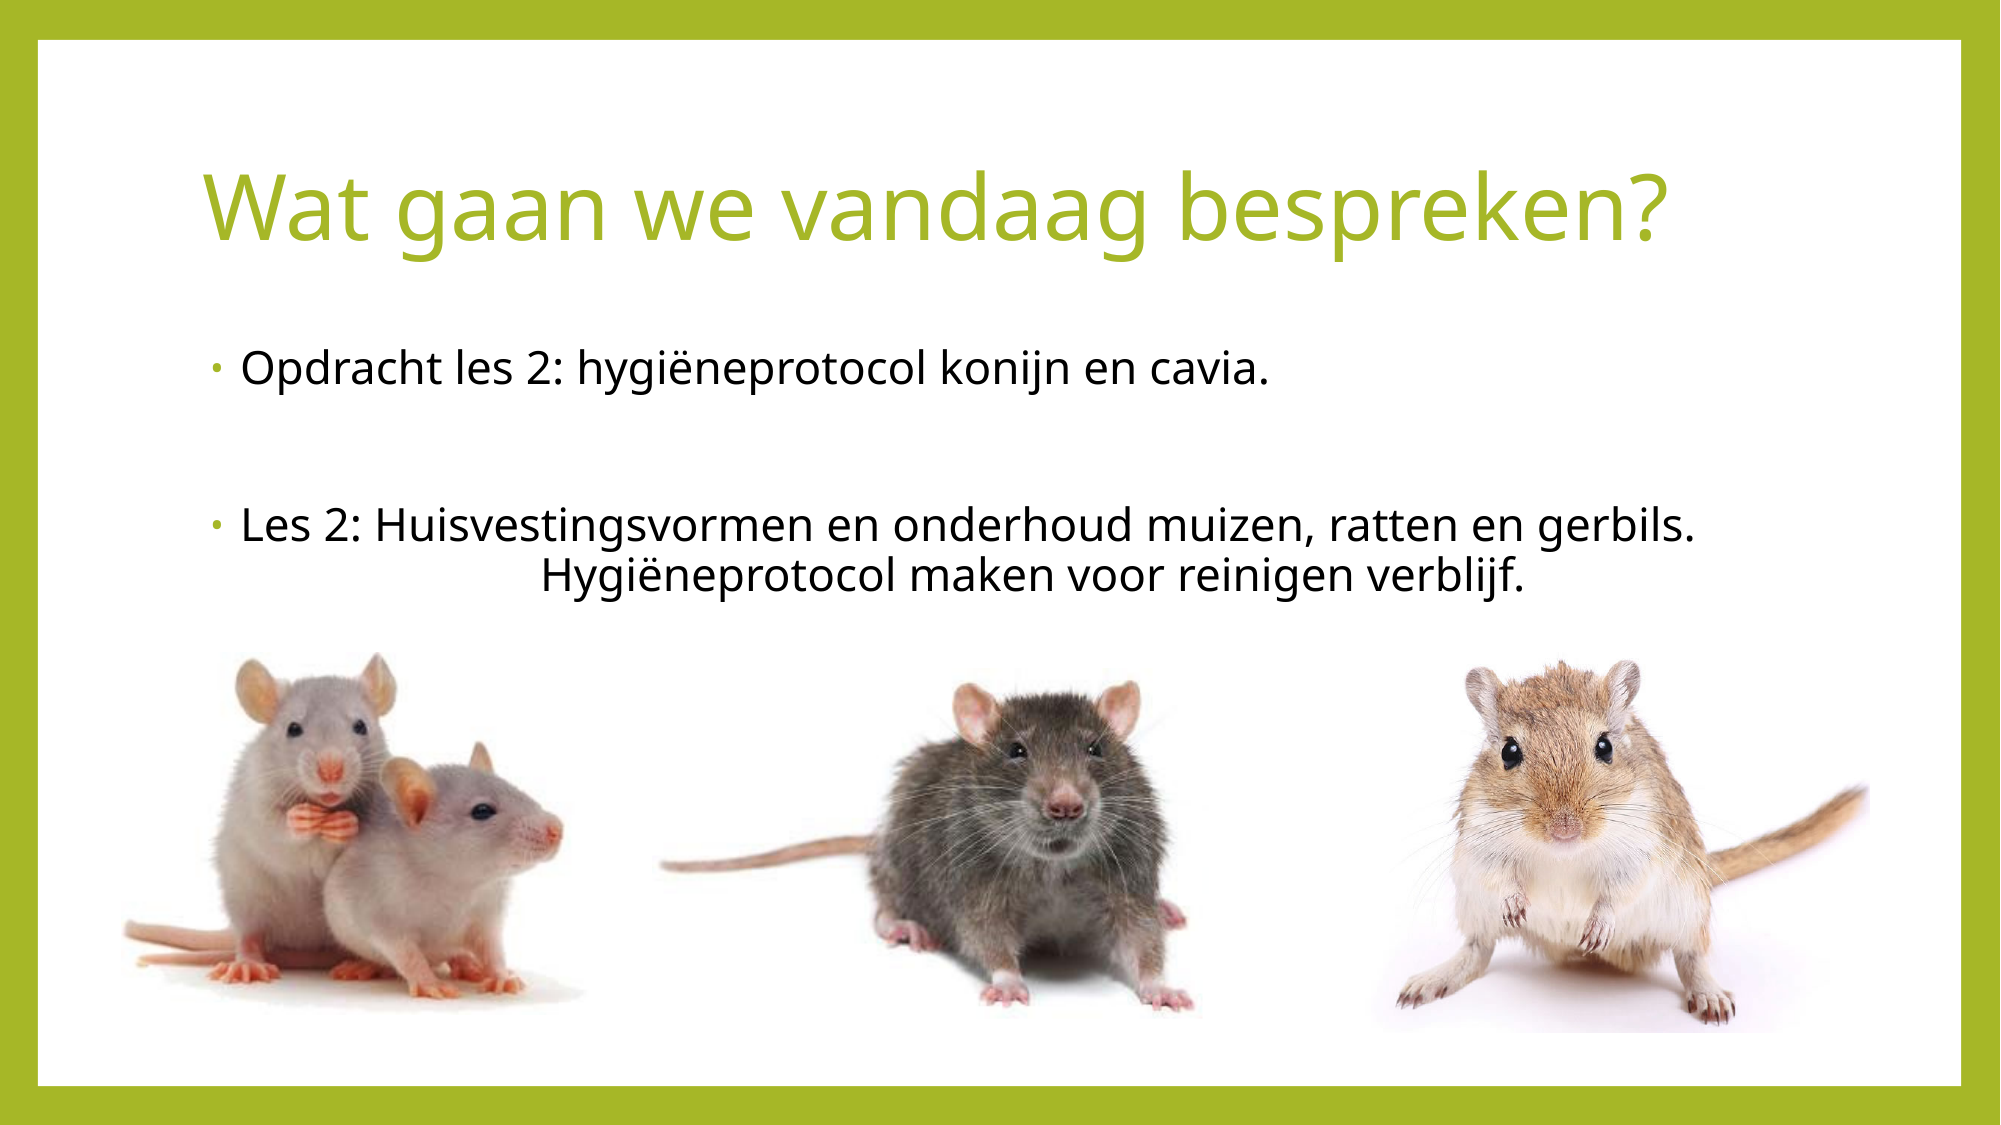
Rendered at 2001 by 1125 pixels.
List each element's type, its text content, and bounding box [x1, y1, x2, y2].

picture [120, 652, 591, 1016]
title Wat gaan we vandaag bespreken? [187, 99, 1808, 323]
picture [1347, 652, 1871, 1034]
picture [652, 668, 1210, 1034]
list Opdracht les 2: hygiëneprotocol konijn en cavia. Les 2: Huisvestingsvormen en onderhoud muizen, ratten en gerbils. Hygiëneprotocol maken voor reinigen verblijf. [187, 337, 1808, 1000]
